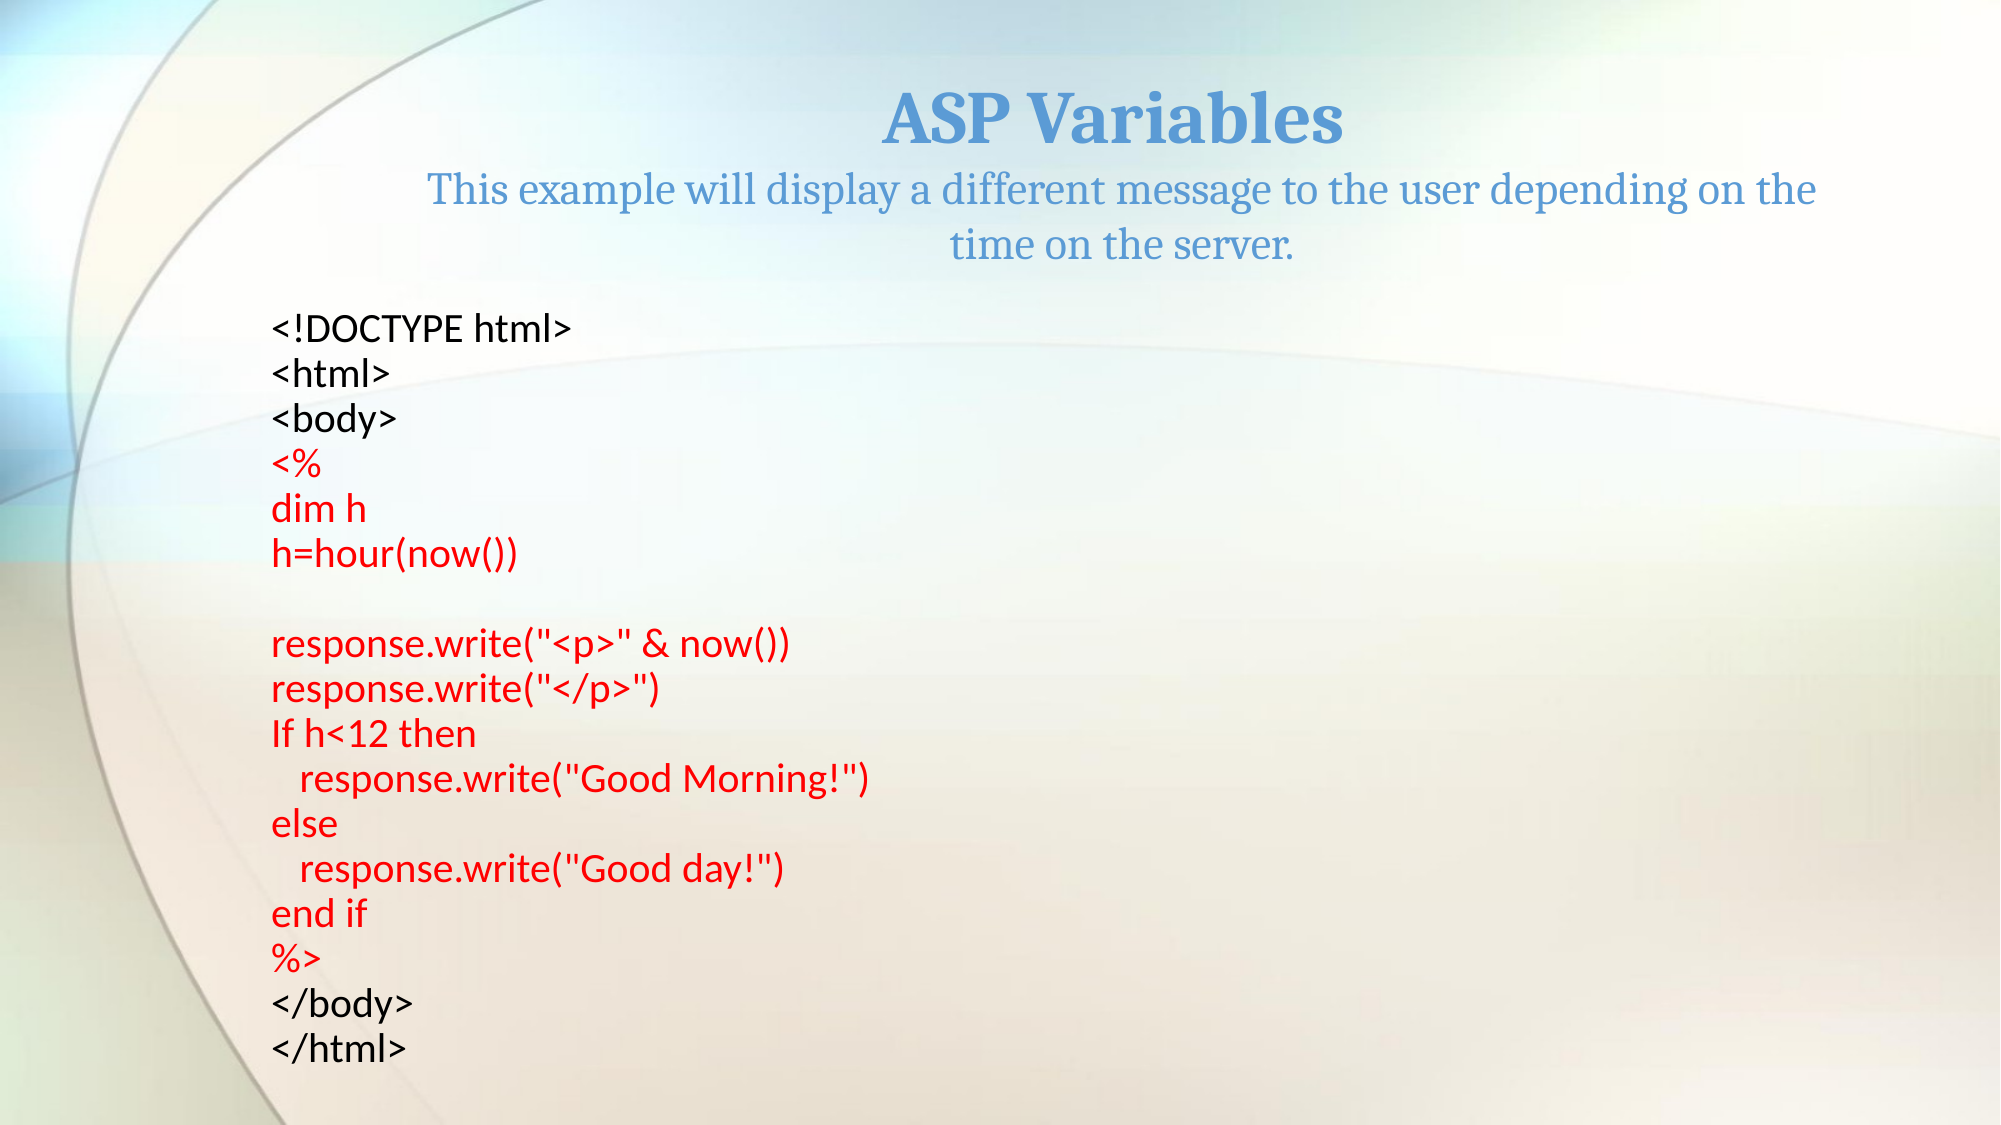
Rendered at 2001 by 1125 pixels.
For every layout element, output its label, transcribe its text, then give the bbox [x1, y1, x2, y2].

title ASP Variables This example will display a different message to the user depending on the time on the server. [381, 59, 1863, 278]
list <!DOCTYPE html> <html> <body> <% dim h h=hour(now()) response.write("<p>" & now()) response.write("</p>") If h<12 then response.write("Good Morning!") else response.write("Good day!") end if %> </body> </html> [256, 299, 1863, 1014]
picture [0, 0, 2001, 1125]
